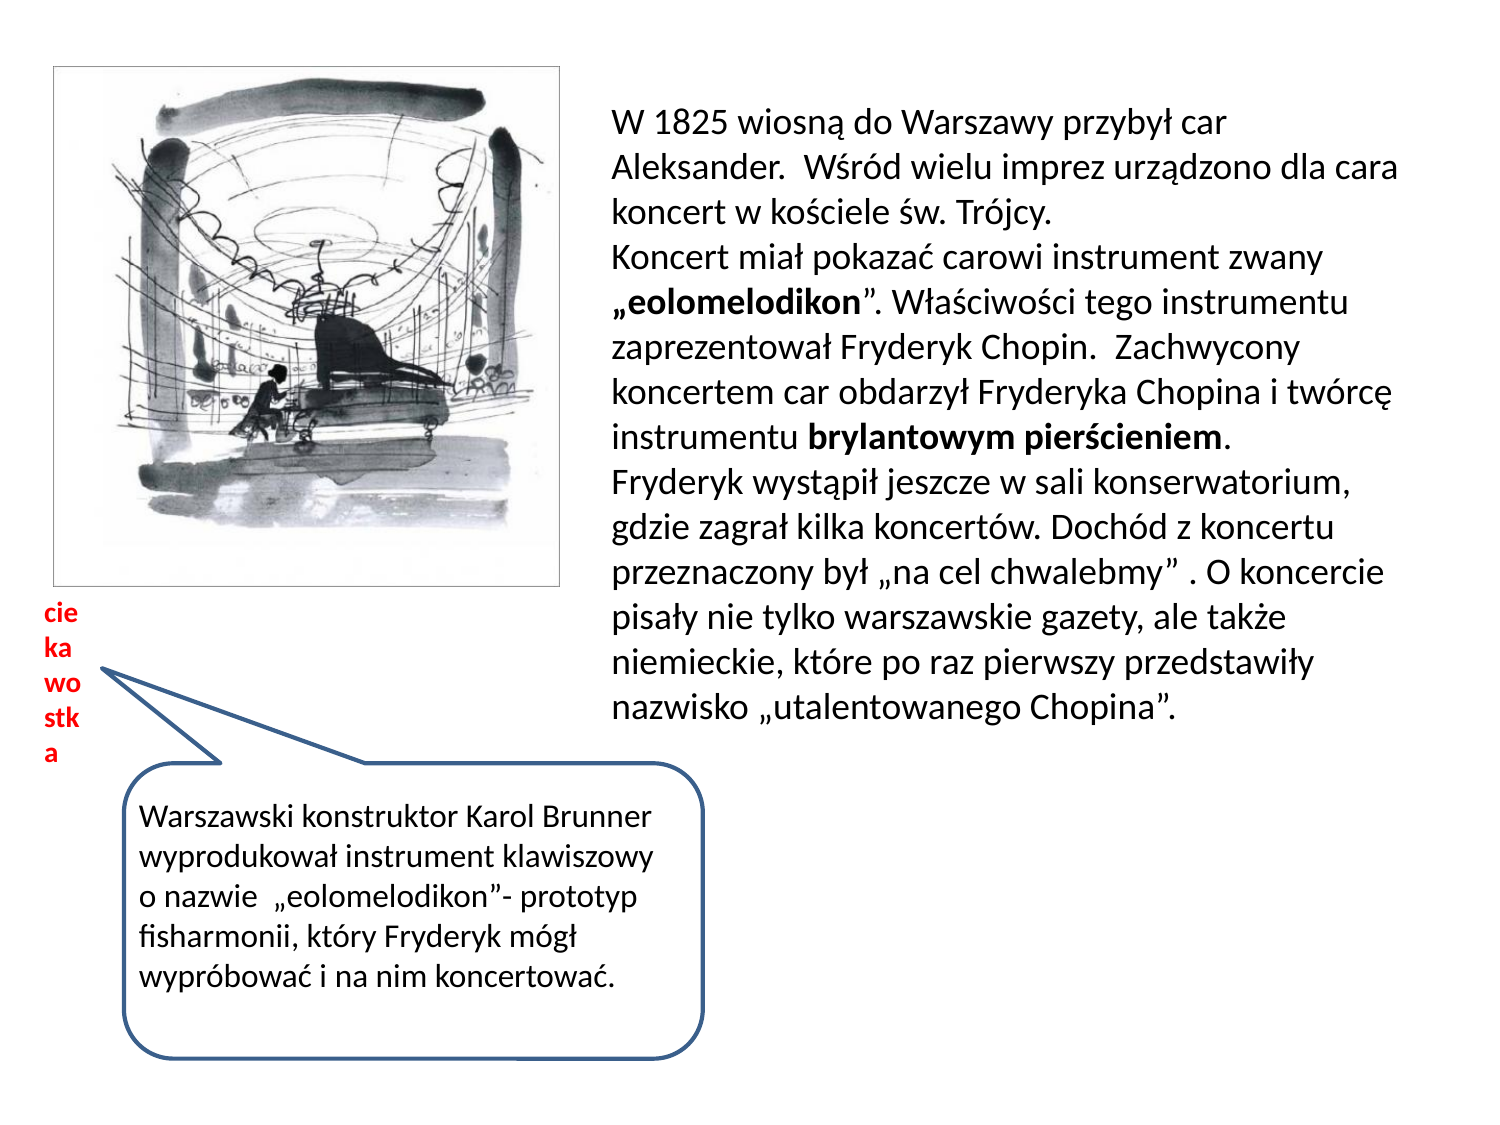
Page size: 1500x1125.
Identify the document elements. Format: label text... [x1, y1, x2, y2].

text_box W 1825 wiosną do Warszawy przybył car Aleksander. Wśród wielu imprez urządzono dla cara koncert w kościele św. Trójcy. Koncert miał pokazać carowi instrument zwany „eolomelodikon”. Właściwości tego instrumentu zaprezentował Fryderyk Chopin. Zachwycony koncertem car obdarzył Fryderyka Chopina i twórcę instrumentu brylantowym pierścieniem. Fryderyk wystąpił jeszcze w sali konserwatorium, gdzie zagrał kilka koncertów. Dochód z koncertu przeznaczony był „na cel chwalebmy” . O koncercie pisały nie tylko warszawskie gazety, ale także niemieckie, które po raz pierwszy przedstawiły nazwisko „utalentowanego Chopina”. [596, 89, 1424, 735]
picture [52, 66, 560, 588]
text_box ciekawostka [29, 586, 102, 776]
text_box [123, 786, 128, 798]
text_box [100, 666, 705, 1061]
